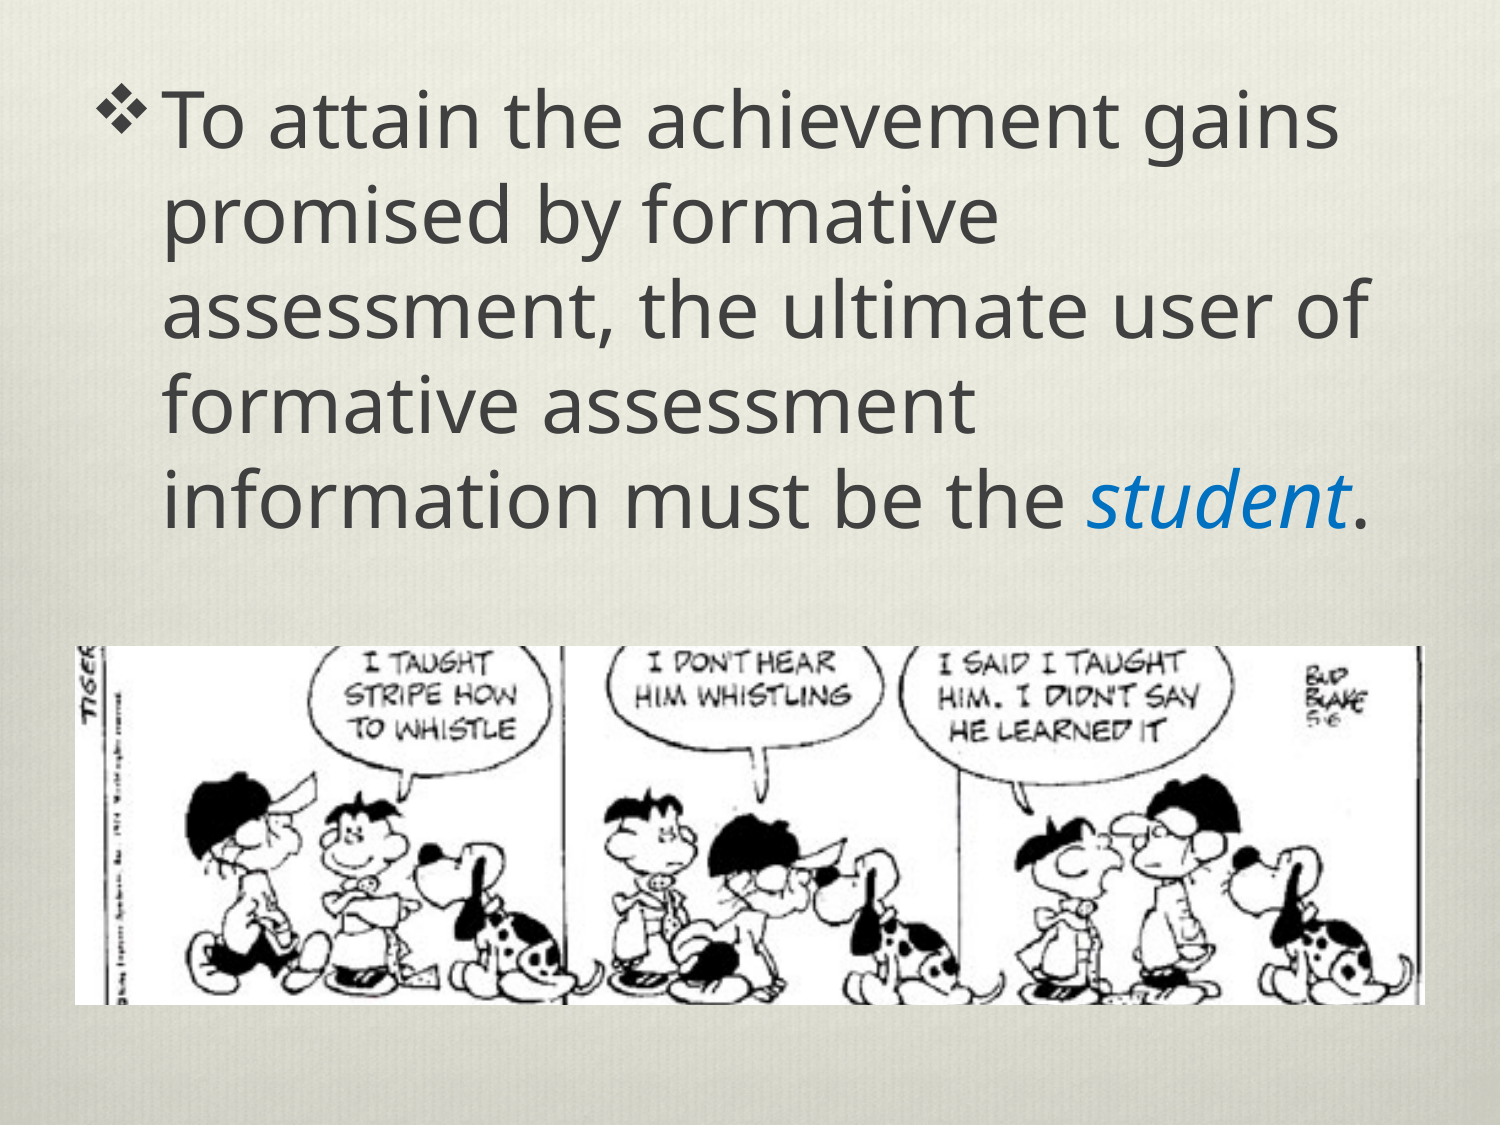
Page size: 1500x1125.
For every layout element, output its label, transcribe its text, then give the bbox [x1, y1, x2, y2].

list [73, 645, 1426, 1007]
list To attain the achievement gains promised by formative assessment, the ultimate user of formative assessment information must be the student. [75, 62, 1425, 622]
